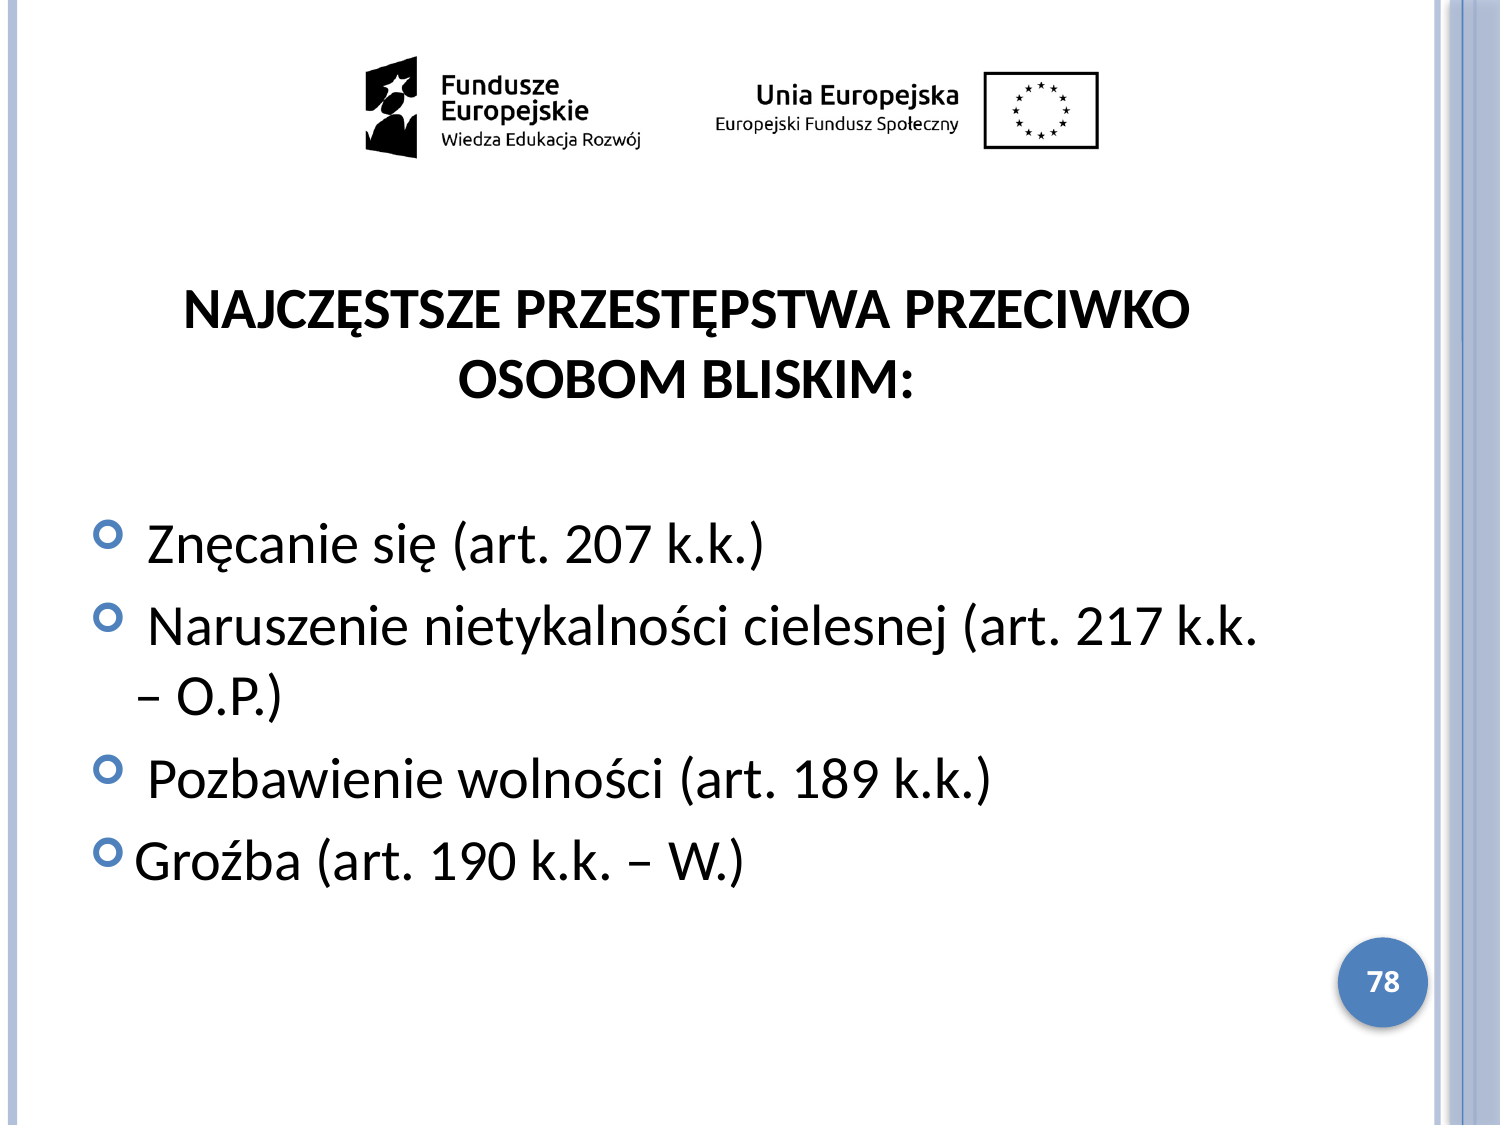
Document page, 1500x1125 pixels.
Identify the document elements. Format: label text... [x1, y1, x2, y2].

picture [340, 30, 1124, 184]
slide_number 78 [1333, 940, 1434, 1027]
list NAJCZĘSTSZE PRZESTĘPSTWA PRZECIWKO OSOBOM BLISKIM: Znęcanie się (art. 207 k.k.) Naruszenie nietykalności cielesnej (art. 217 k.k. – O.P.) Pozbawienie wolności (art. 189 k.k.) Groźba (art. 190 k.k. – W.) [75, 262, 1300, 1062]
